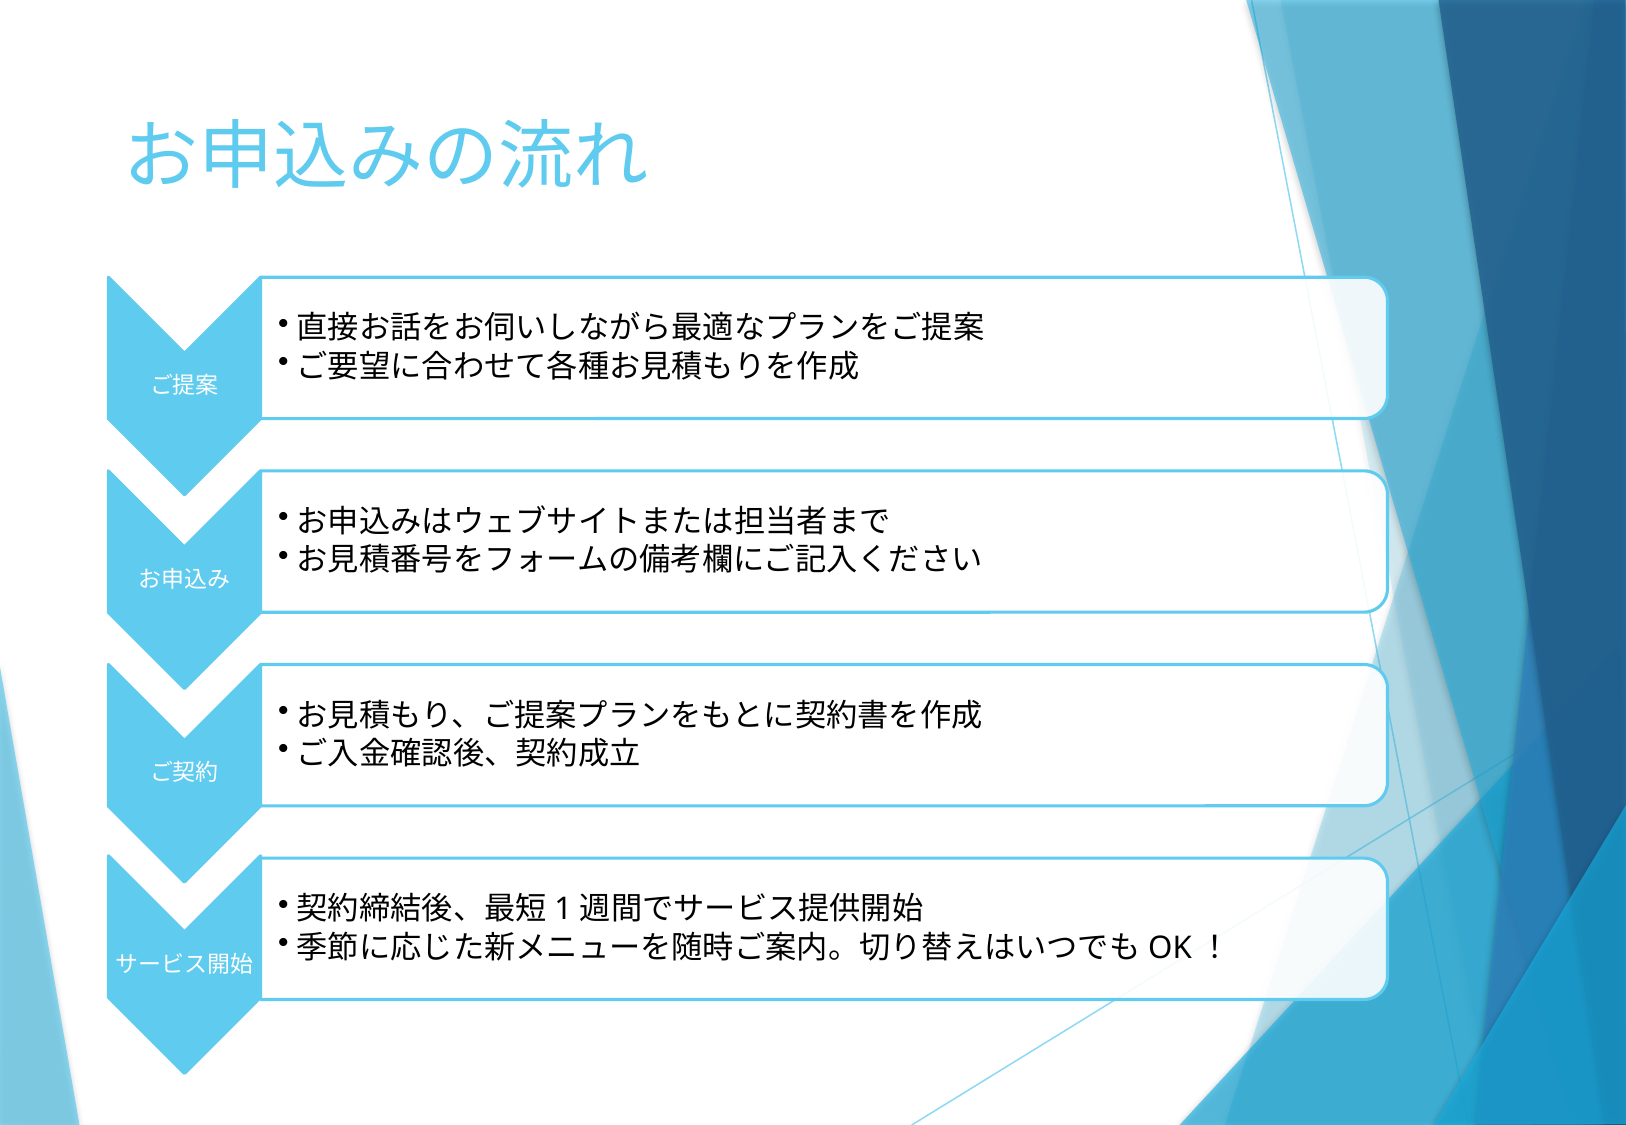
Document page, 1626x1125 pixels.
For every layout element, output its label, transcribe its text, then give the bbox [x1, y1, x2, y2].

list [107, 275, 1388, 1077]
title お申込みの流れ [108, 99, 1237, 275]
